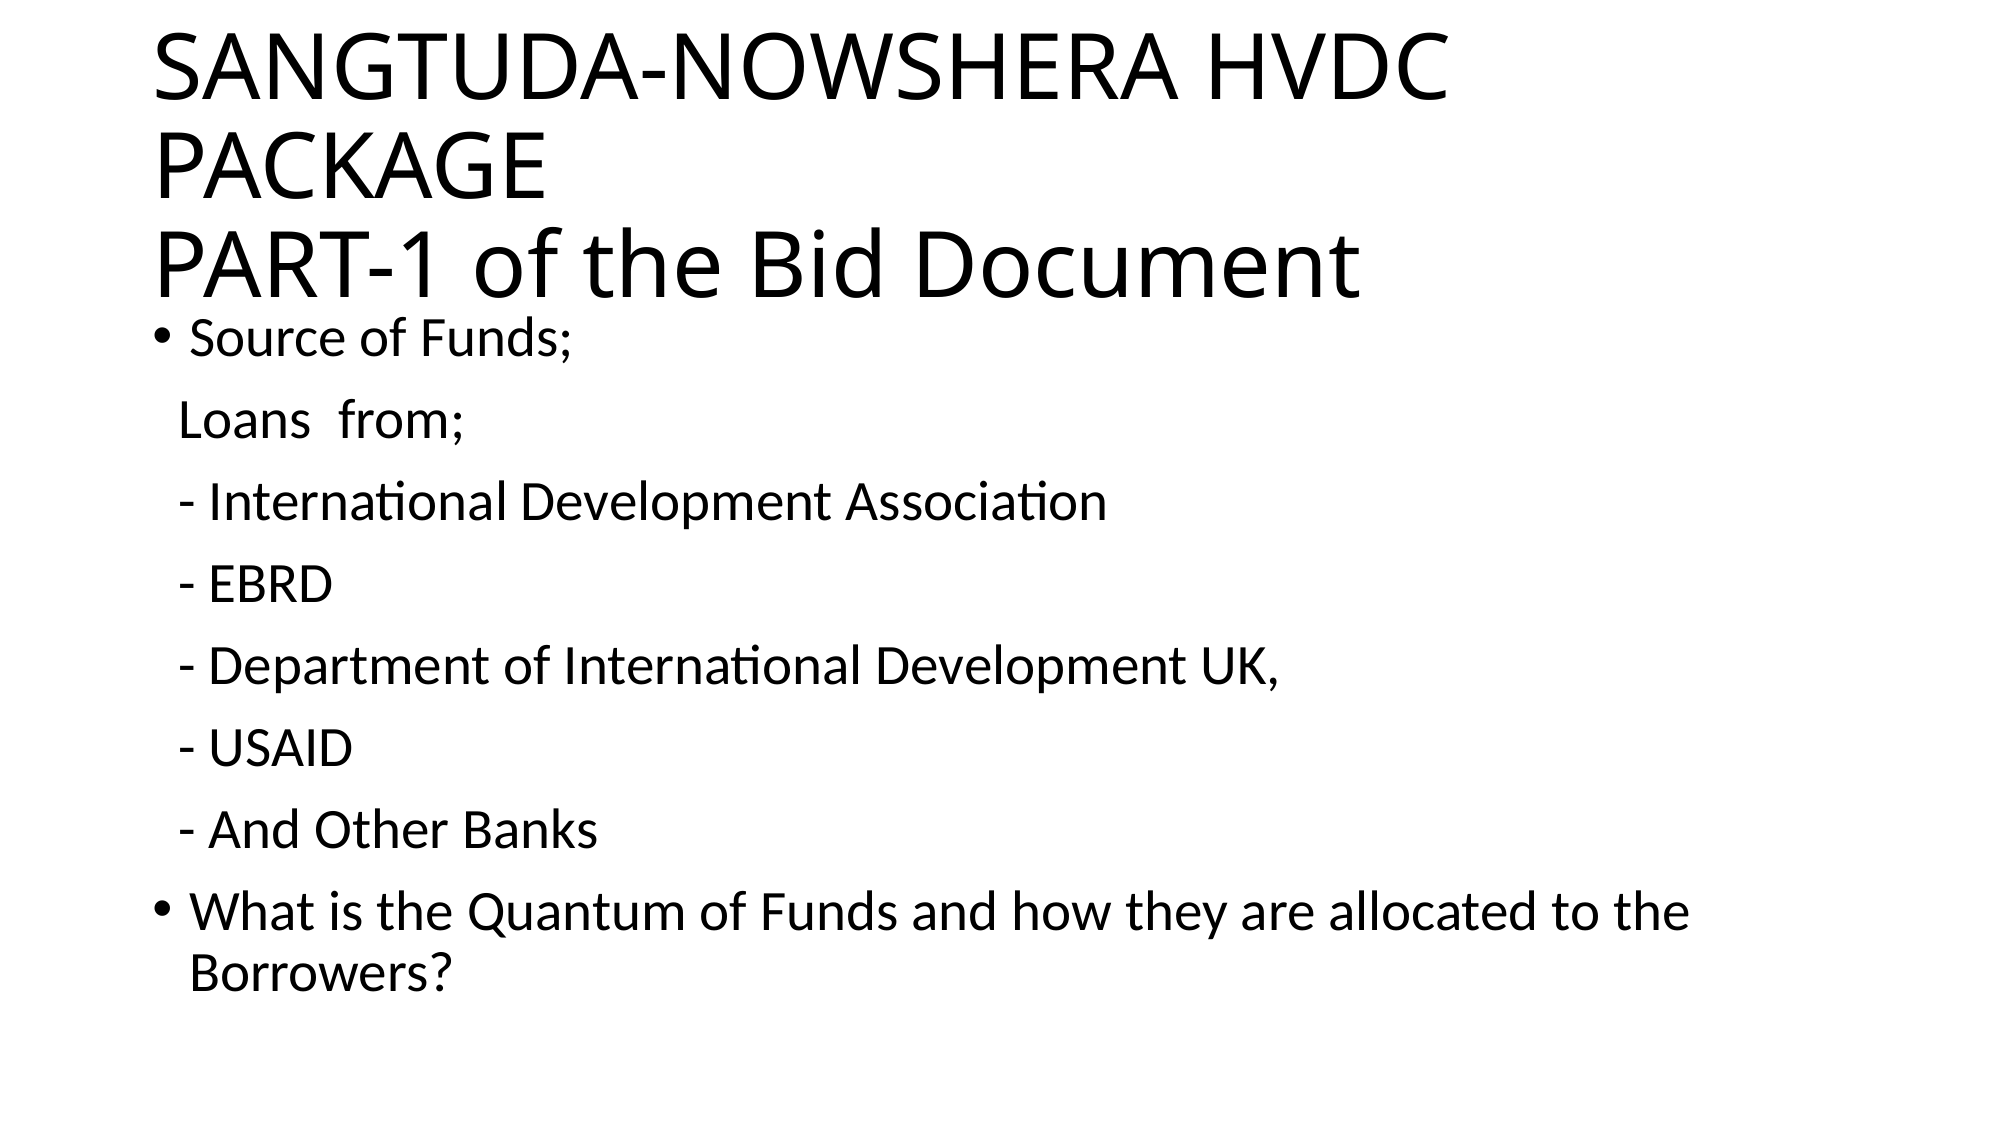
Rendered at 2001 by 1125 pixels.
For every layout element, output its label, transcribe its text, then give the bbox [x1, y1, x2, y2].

list Source of Funds; Loans from; - International Development Association - EBRD - Department of International Development UK, - USAID - And Other Banks What is the Quantum of Funds and how they are allocated to the Borrowers? [137, 299, 1863, 1014]
title SANGTUDA-NOWSHERA HVDC PACKAGE PART-1 of the Bid Document [137, 59, 1863, 278]
